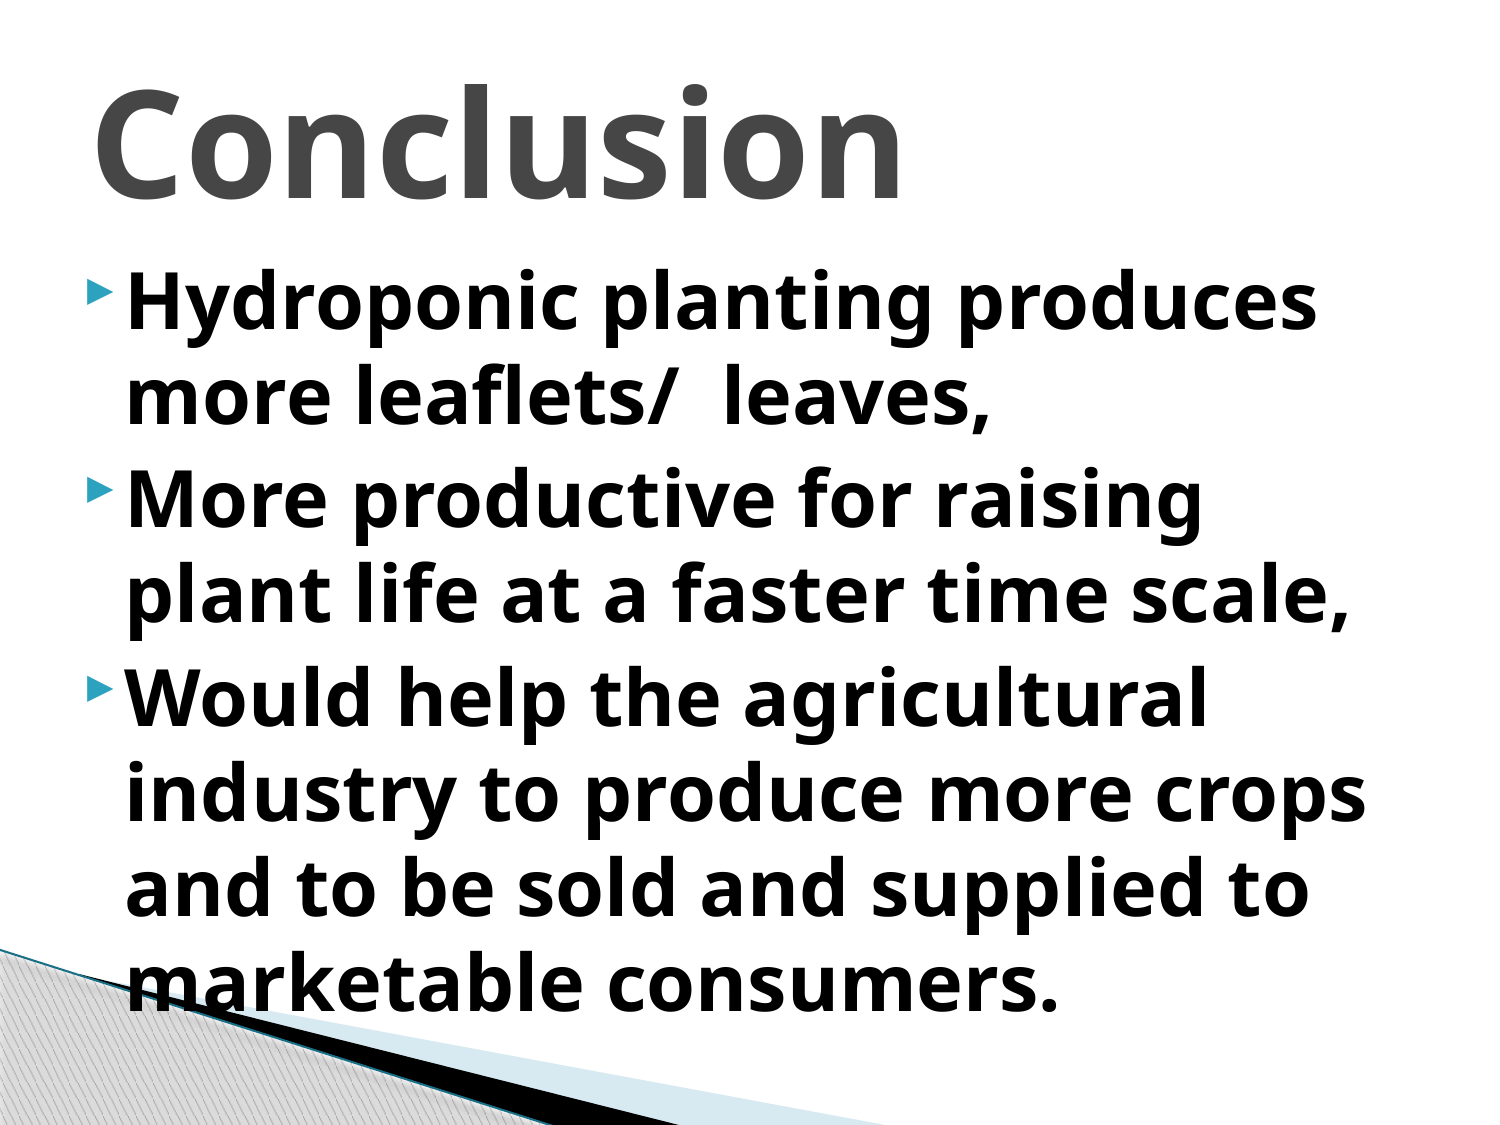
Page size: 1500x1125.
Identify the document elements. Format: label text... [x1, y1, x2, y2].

list Hydroponic planting produces more leaflets/ leaves, More productive for raising plant life at a faster time scale, Would help the agricultural industry to produce more crops and to be sold and supplied to marketable consumers. [50, 243, 1450, 986]
title Conclusion [75, 45, 1425, 233]
